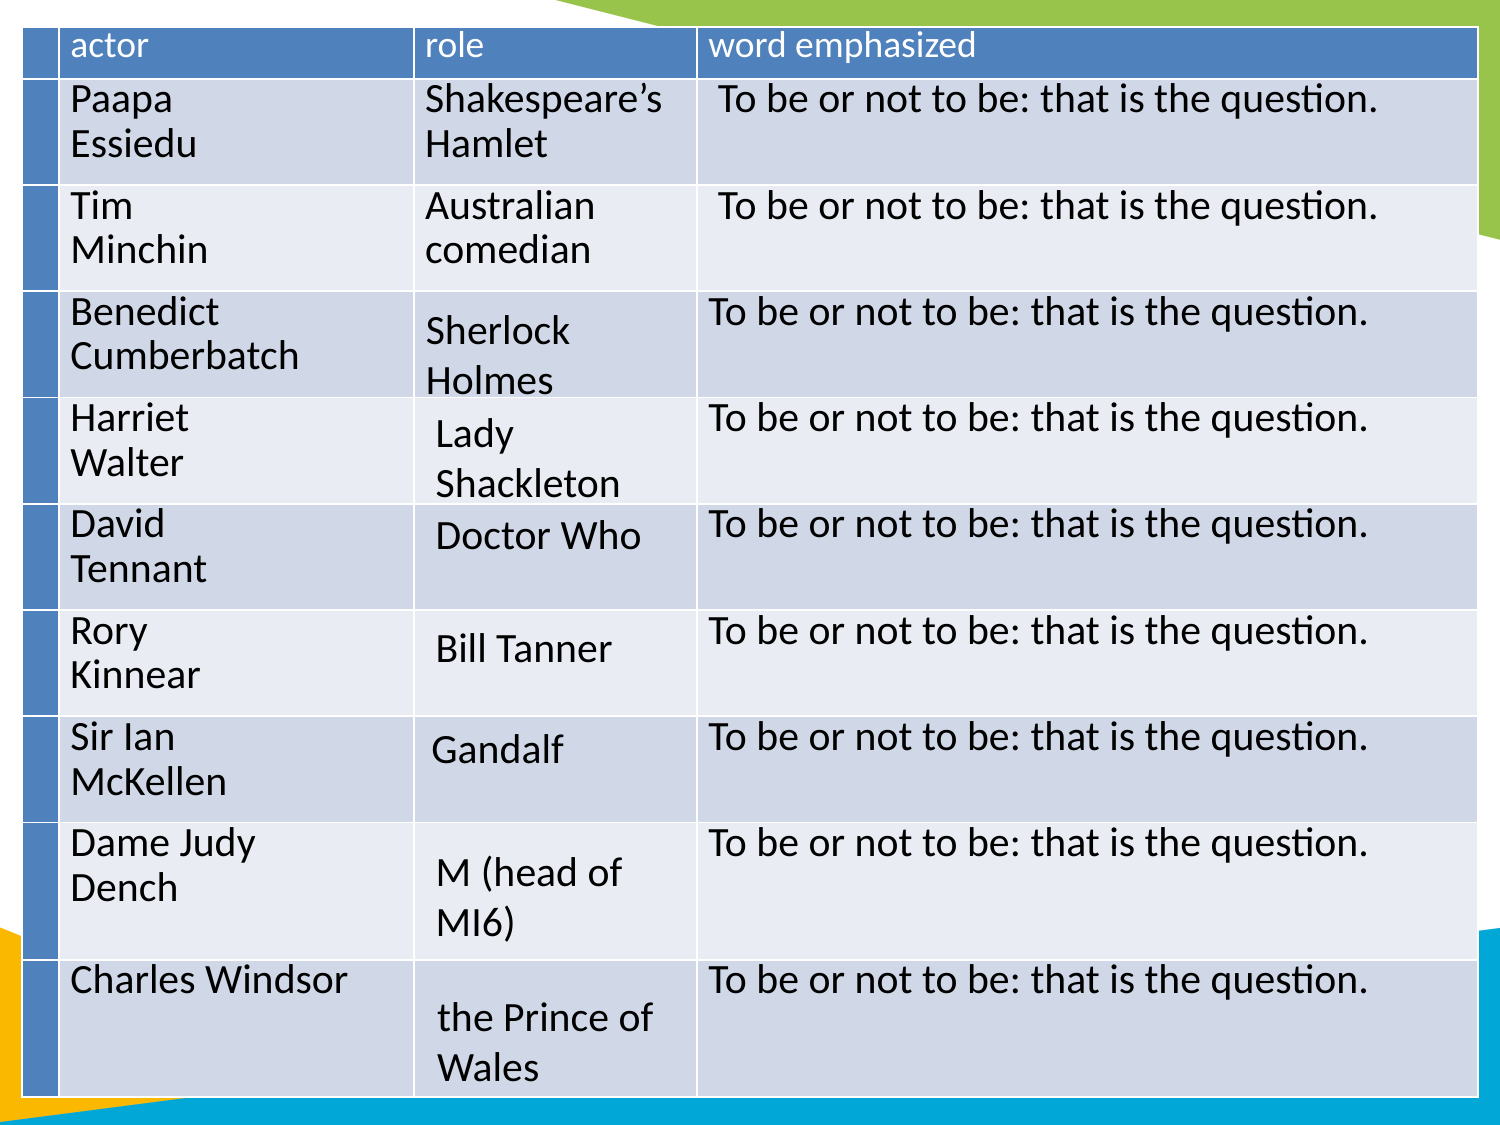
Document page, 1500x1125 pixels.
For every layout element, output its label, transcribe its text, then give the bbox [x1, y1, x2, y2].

table_cell [23, 717, 58, 822]
table_cell To be or not to be: that is the question. [698, 823, 1477, 959]
table_cell To be or not to be: that is the question. [698, 961, 1477, 1096]
text_box Gandalf [416, 714, 698, 780]
table_cell [415, 823, 696, 959]
table_cell Charles Windsor [60, 961, 413, 1096]
table_cell [23, 823, 58, 959]
text_box M (head of MI6) [420, 837, 670, 953]
text_box Sherlock Holmes [411, 295, 692, 411]
table_cell To be or not to be: that is the question. [702, 398, 1477, 503]
table_cell Dame Judy Dench [60, 823, 413, 959]
table_cell Shakespeare’s Hamlet [415, 80, 696, 184]
table_header actor [60, 28, 413, 78]
table_cell [23, 398, 58, 503]
table_cell [415, 292, 696, 397]
text_box Lady Shackleton [420, 398, 702, 500]
table_header word emphasized [698, 28, 1477, 78]
text_box the Prince of Wales [422, 982, 703, 1098]
picture [0, 0, 1500, 1121]
table_cell [415, 505, 696, 609]
table_cell [415, 961, 696, 1096]
table_cell [415, 717, 696, 822]
table_cell Harriet Walter [60, 398, 413, 503]
table_cell [23, 80, 58, 184]
table_cell [415, 411, 420, 503]
table_cell Tim Minchin [60, 186, 413, 290]
table_cell To be or not to be: that is the question. [698, 80, 1477, 184]
table_cell Paapa Essiedu [60, 80, 413, 184]
table_cell Rory Kinnear [60, 611, 413, 715]
table_header [23, 28, 58, 78]
table_cell To be or not to be: that is the question. [698, 611, 1477, 715]
table_cell To be or not to be: that is the question. [698, 292, 1477, 397]
table_cell To be or not to be: that is the question. [698, 717, 1477, 822]
table_cell [23, 292, 58, 397]
table_cell To be or not to be: that is the question. [698, 505, 1477, 609]
table_cell Australian comedian [415, 186, 696, 290]
table_cell David Tennant [60, 505, 413, 609]
table_cell To be or not to be: that is the question. [698, 186, 1477, 290]
table_cell Benedict Cumberbatch [60, 292, 413, 397]
table_cell [23, 961, 58, 1096]
table_cell Sir Ian McKellen [60, 717, 413, 822]
table_header role [415, 28, 696, 78]
table_cell [415, 611, 696, 715]
text_box Doctor Who [420, 500, 702, 566]
table_cell [23, 611, 58, 715]
table_cell [23, 505, 58, 609]
table_cell [23, 186, 58, 290]
text_box Bill Tanner [420, 613, 702, 679]
